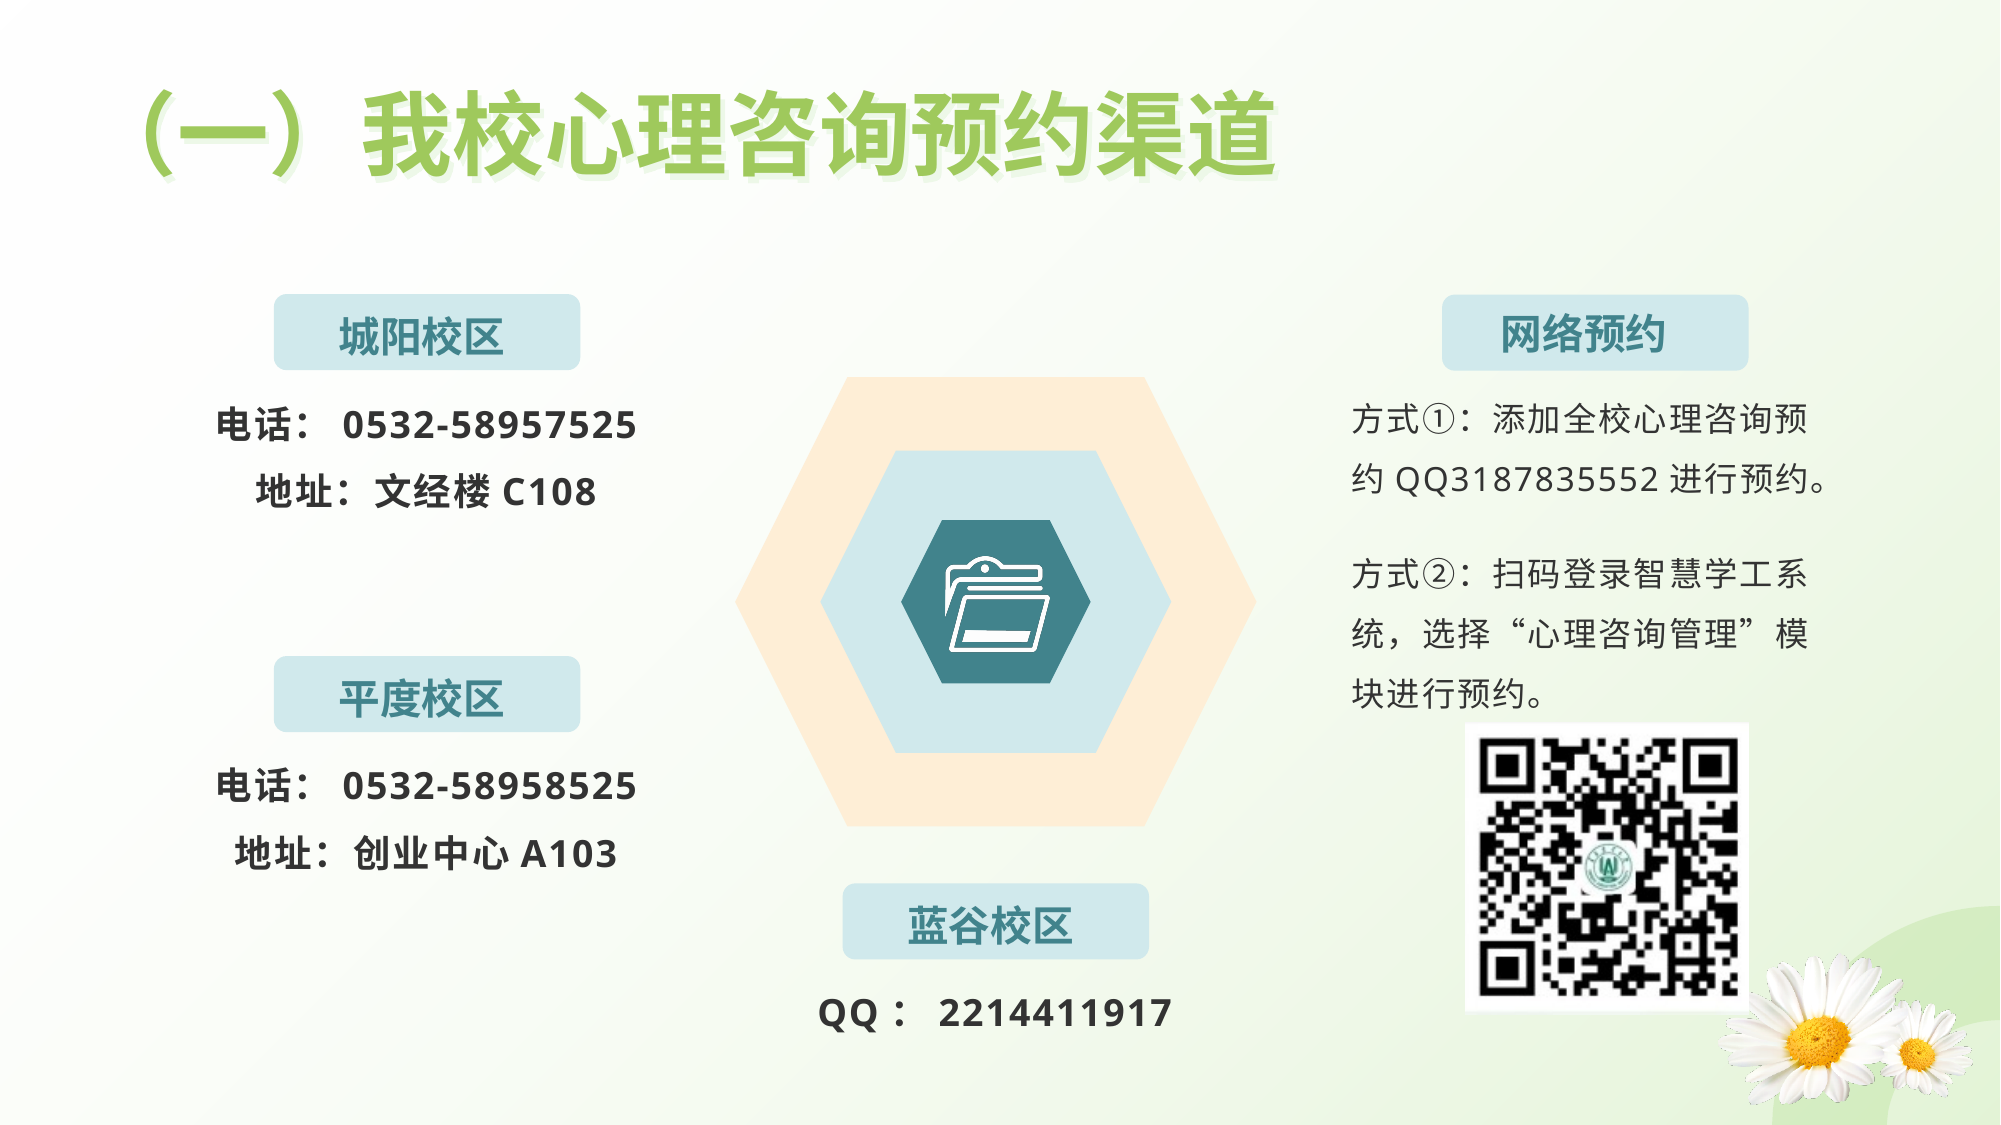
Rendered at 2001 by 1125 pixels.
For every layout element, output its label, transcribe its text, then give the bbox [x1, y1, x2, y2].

text_box [899, 519, 1092, 685]
text_box 网络预约 [1500, 307, 1774, 358]
picture [1465, 722, 1973, 1105]
text_box 蓝谷校区 [907, 899, 1081, 950]
text_box [272, 655, 582, 732]
text_box 方式②：扫码登录智慧学工系统，选择“心理咨询管理”模块进行预约。 [1336, 526, 1854, 721]
picture [945, 552, 1050, 657]
text_box 城阳校区 [338, 310, 523, 362]
text_box QQ：2214411917 [736, 959, 1254, 1042]
text_box [272, 293, 582, 370]
text_box 方式①：添加全校心理咨询预约QQ3187835552进行预约。 [1336, 370, 1854, 506]
text_box [819, 449, 1173, 754]
text_box [733, 376, 1258, 828]
text_box [841, 882, 1151, 959]
text_box 电话：0532-58958525 地址：创业中心A103 [167, 732, 685, 882]
text_box [1441, 293, 1750, 370]
text_box 电话：0532-58957525 地址：文经楼C108 [167, 370, 685, 521]
text_box （一）我校心理咨询预约渠道 [70, 82, 1642, 182]
text_box 平度校区 [338, 672, 512, 723]
